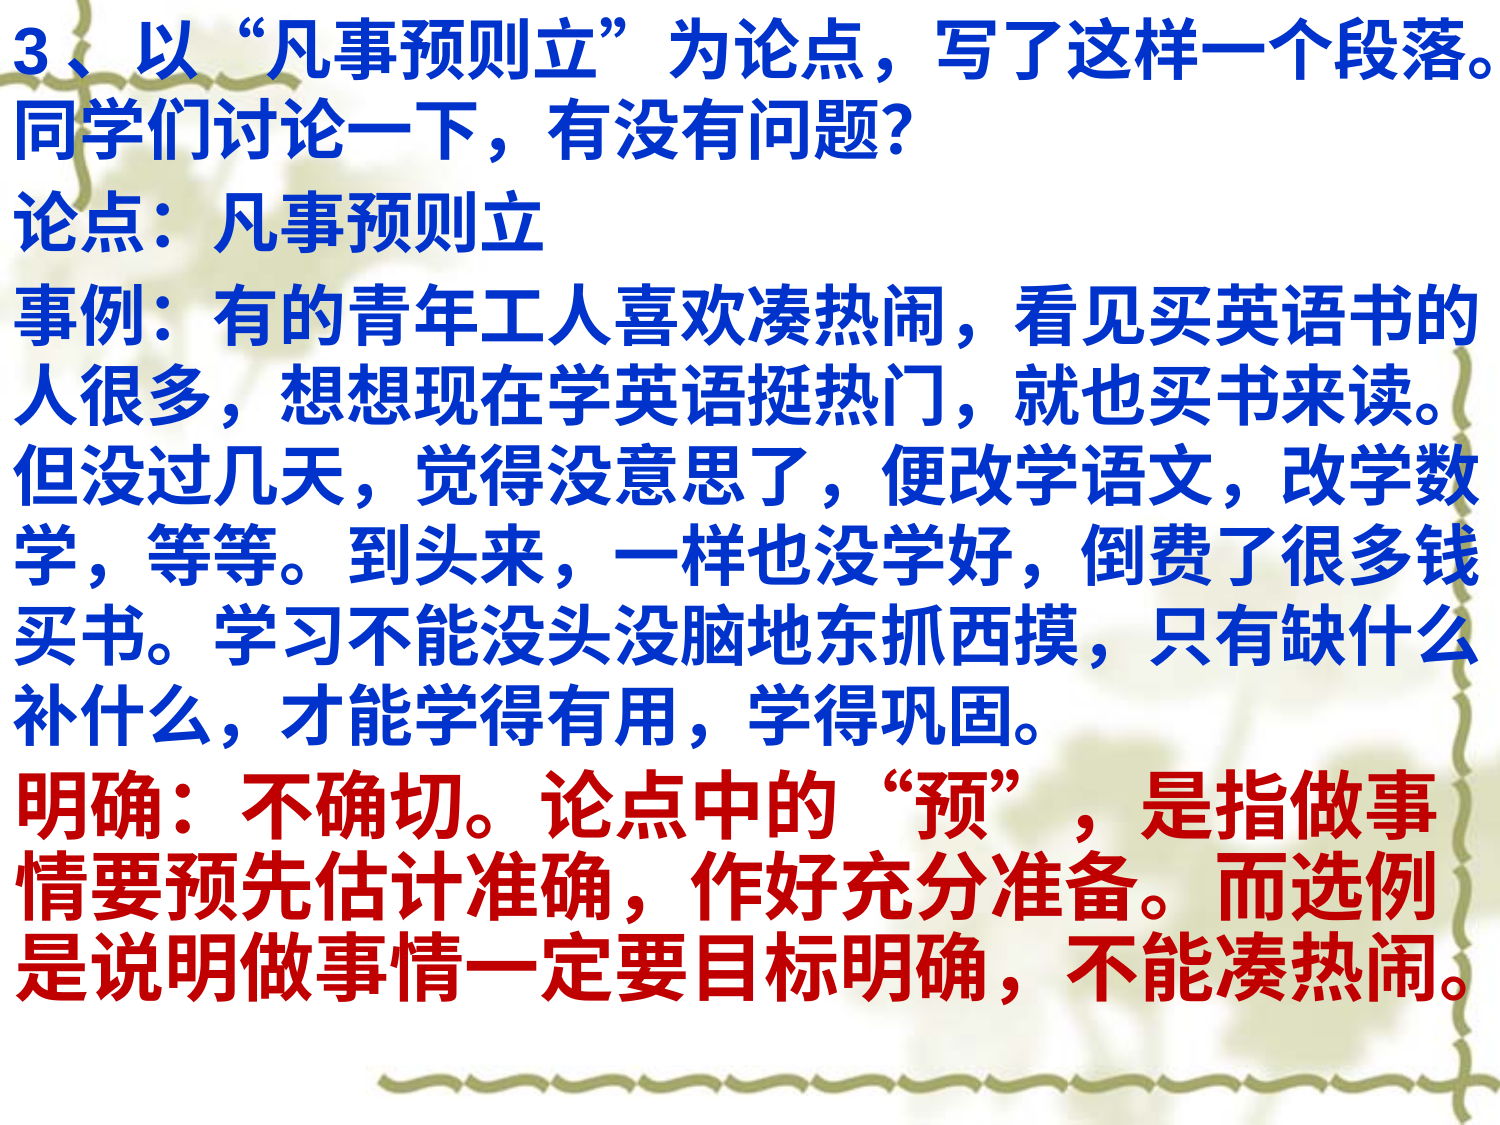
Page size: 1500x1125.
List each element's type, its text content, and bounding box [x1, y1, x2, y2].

picture [0, 1020, 1500, 1125]
text_box 明确：不确切。论点中的“预”，是指做事情要预先估计准确，作好充分准备。而选例是说明做事情一定要目标明确，不能凑热闹。 [0, 761, 1500, 1020]
list 3、以“凡事预则立”为论点，写了这样一个段落。同学们讨论一下，有没有问题？ 论点：凡事预则立 事例：有的青年工人喜欢凑热闹，看见买英语书的人很多，想想现在学英语挺热门，就也买书来读。但没过几天，觉得没意思了，便改学语文，改学数学，等等。到头来，一样也没学好，倒费了很多钱买书。学习不能没头没脑地东抓西摸，只有缺什么补什么，才能学得有用，学得巩固。 [0, 0, 1500, 761]
